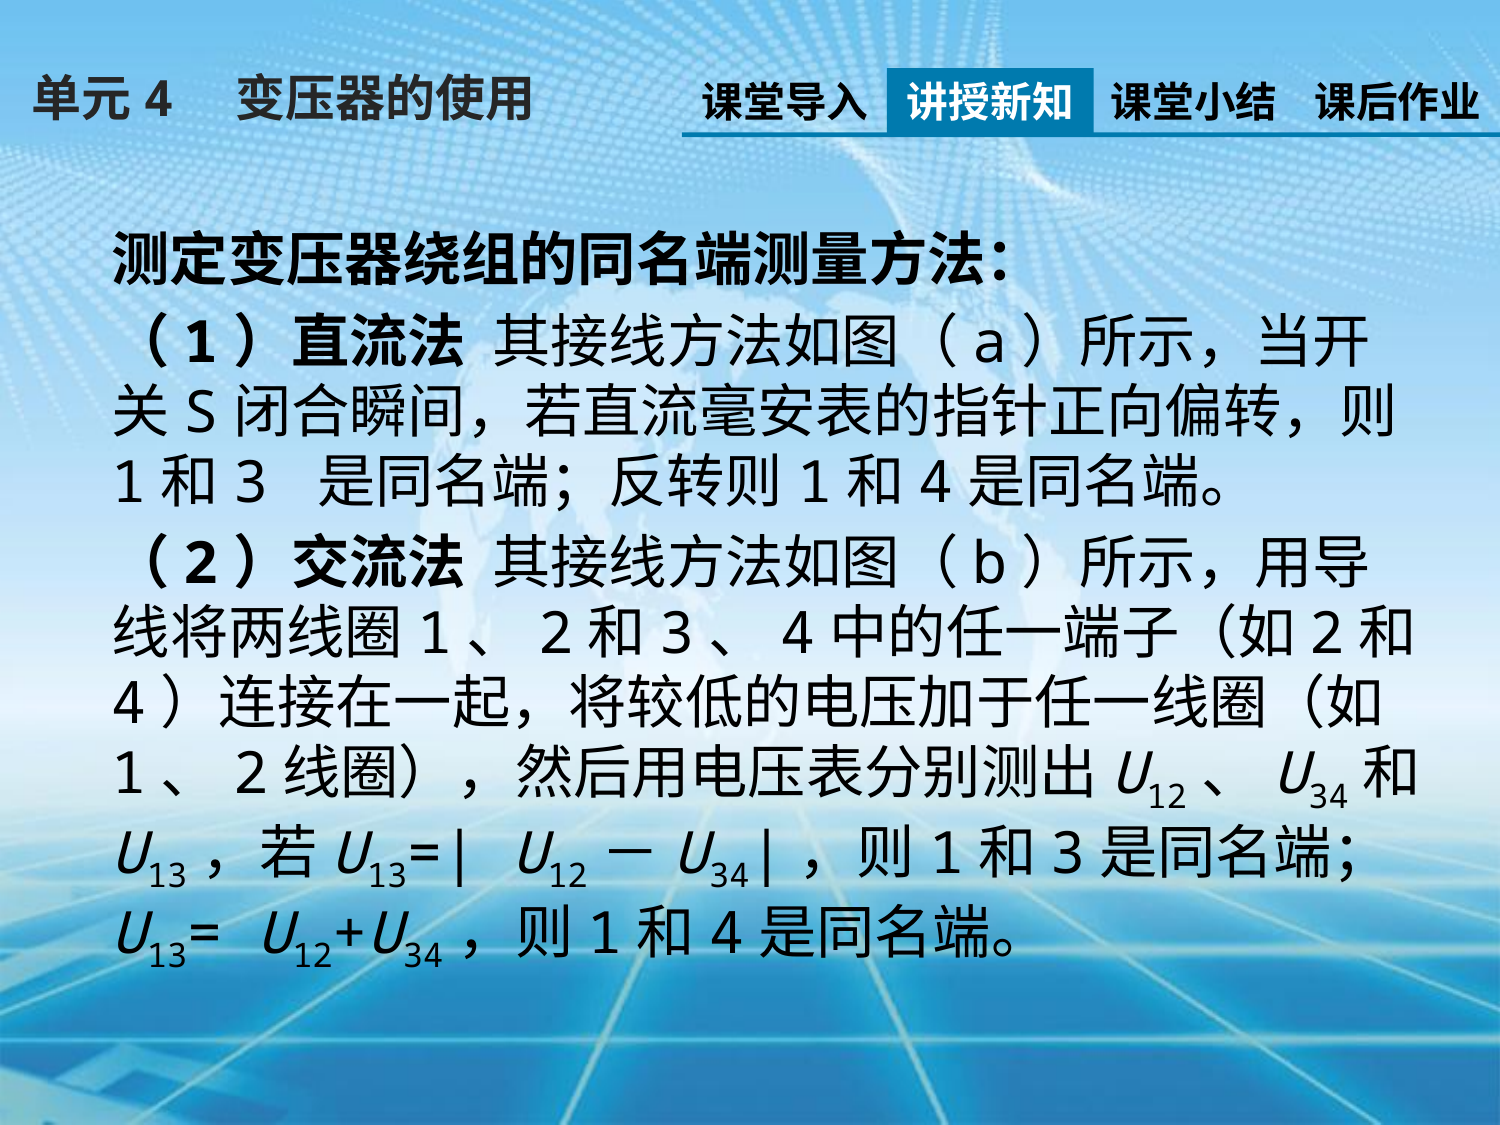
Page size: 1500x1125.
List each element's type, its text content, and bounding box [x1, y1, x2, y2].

text_box 测定变压器绕组的同名端测量方法： （1）直流法 其接线方法如图（a）所示，当开关S闭合瞬间，若直流毫安表的指针正向偏转，则1和3 是同名端；反转则1和4是同名端。 （2）交流法 其接线方法如图（b）所示，用导线将两线圈1、2和3、4中的任一端子（如2和4）连接在一起，将较低的电压加于任一线圈（如1、2线圈），然后用电压表分别测出U12、U34和U13，若U13=| U12－U34|，则1和3是同名端；U13= U12+U34，则1和4是同名端。 [96, 214, 1444, 957]
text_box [16, 59, 1500, 135]
picture [0, 0, 1500, 1125]
